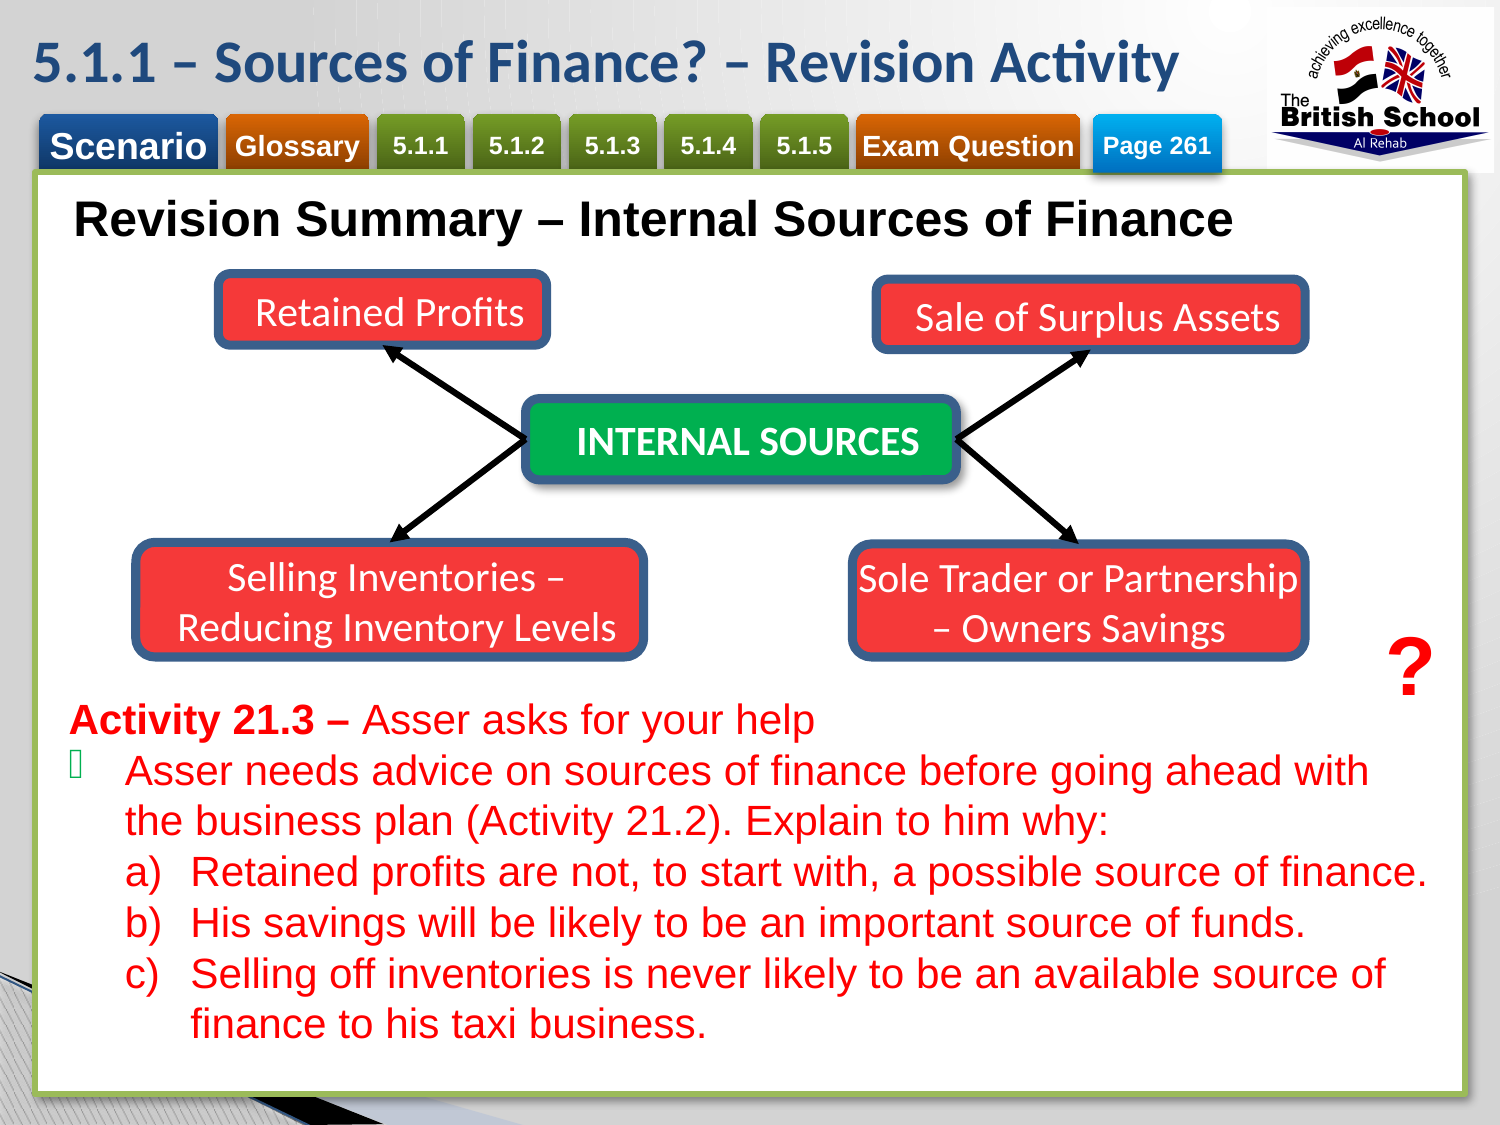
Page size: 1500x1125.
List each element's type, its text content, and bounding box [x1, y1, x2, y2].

text_box INTERNAL SOURCES [552, 394, 870, 485]
text_box Activity 21.3 – Asser asks for your help Asser needs advice on sources of finance before going ahead with the business plan (Activity 21.2). Explain to him why: Retained profits are not, to start with, a possible source of finance. His savings will be likely to be an important source of funds. Selling off inventories is never likely to be an available source of finance to his taxi business. [53, 684, 1447, 1055]
text_box ? [1370, 604, 1451, 720]
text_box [875, 278, 1306, 440]
picture [1267, 7, 1495, 173]
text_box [218, 273, 547, 438]
text_box Page 261 [1092, 114, 1223, 173]
picture [281, 1114, 303, 1125]
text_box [852, 438, 1306, 658]
title 5.1.1 – Sources of Finance? – Revision Activity [17, 7, 1270, 110]
text_box Revision Summary – Internal Sources of Finance [58, 179, 1250, 254]
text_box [135, 438, 644, 658]
